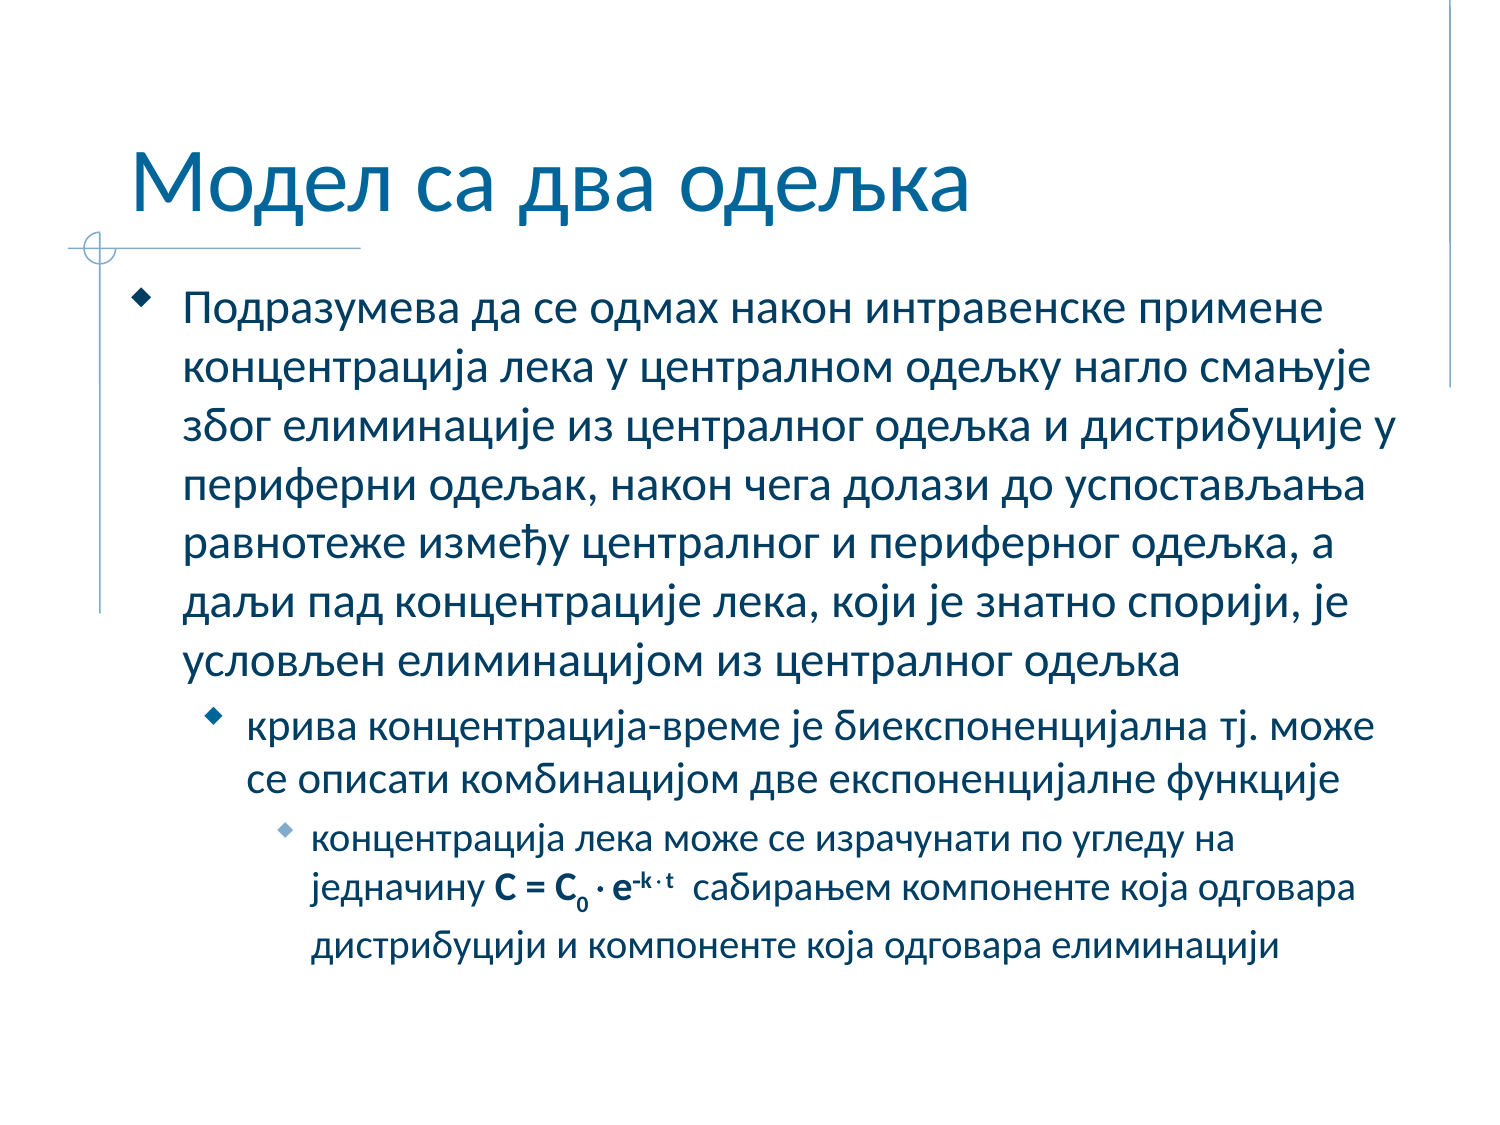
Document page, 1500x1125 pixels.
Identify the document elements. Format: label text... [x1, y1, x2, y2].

list Подразумева да се одмах након интравенске примене концентрација лека у централном одељку нагло смањује због елиминације из централног одељка и дистрибуције у периферни одељак, након чега долази до успостављања равнотеже између централног и периферног одељка, а даљи пад концентрације лека, који је знатно спорији, је условљен елиминацијом из централног одељка крива концентрација-време је биекспоненцијална тј. може се описати комбинацијом две експоненцијалне функције концентрација лека може се израчунати по угледу на једначину C = C0ekt сабирањем компоненте која одговара дистрибуцији и компоненте која одговара елиминацији [111, 266, 1436, 1024]
title Модел са два одељка [113, 49, 1436, 238]
